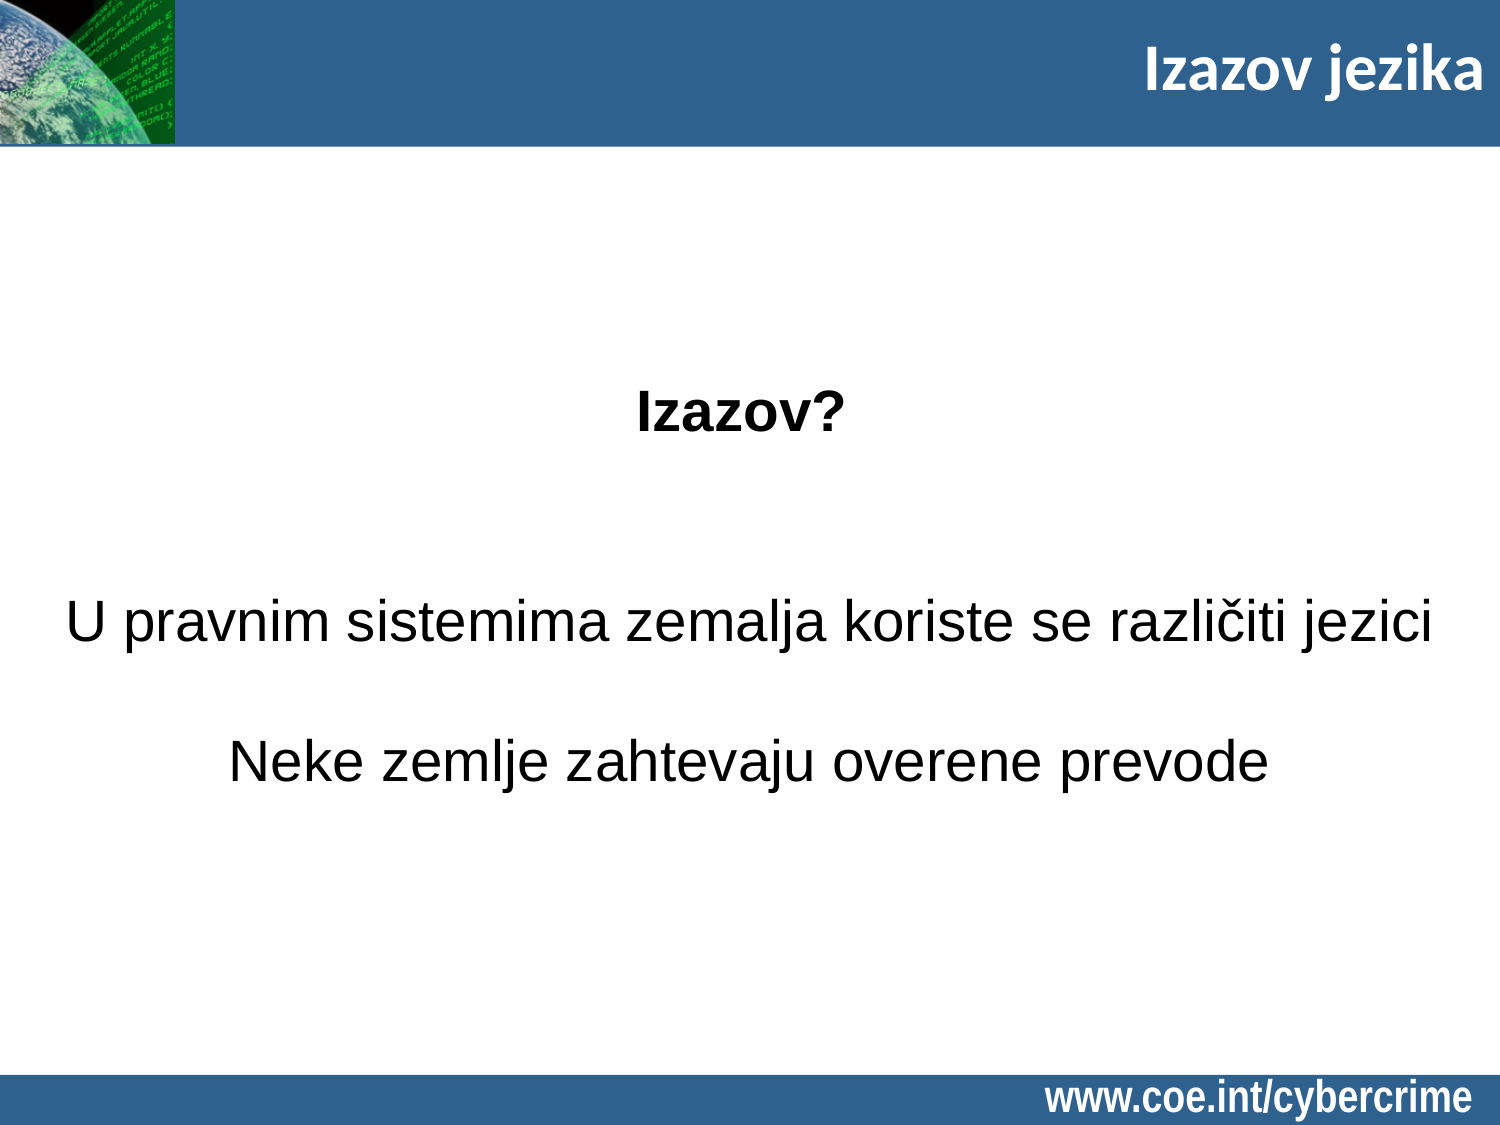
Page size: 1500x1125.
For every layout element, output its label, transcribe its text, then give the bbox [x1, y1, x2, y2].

picture [0, 0, 175, 144]
text_box www.coe.int/cybercrime [1030, 1059, 1500, 1125]
text_box Izazov jezika [177, 0, 1500, 149]
text_box Izazov? U pravnim sistemima zemalja koriste se različiti jezici Neke zemlje zahtevaju overene prevode [19, 156, 1481, 871]
text_box [0, 1073, 1030, 1125]
